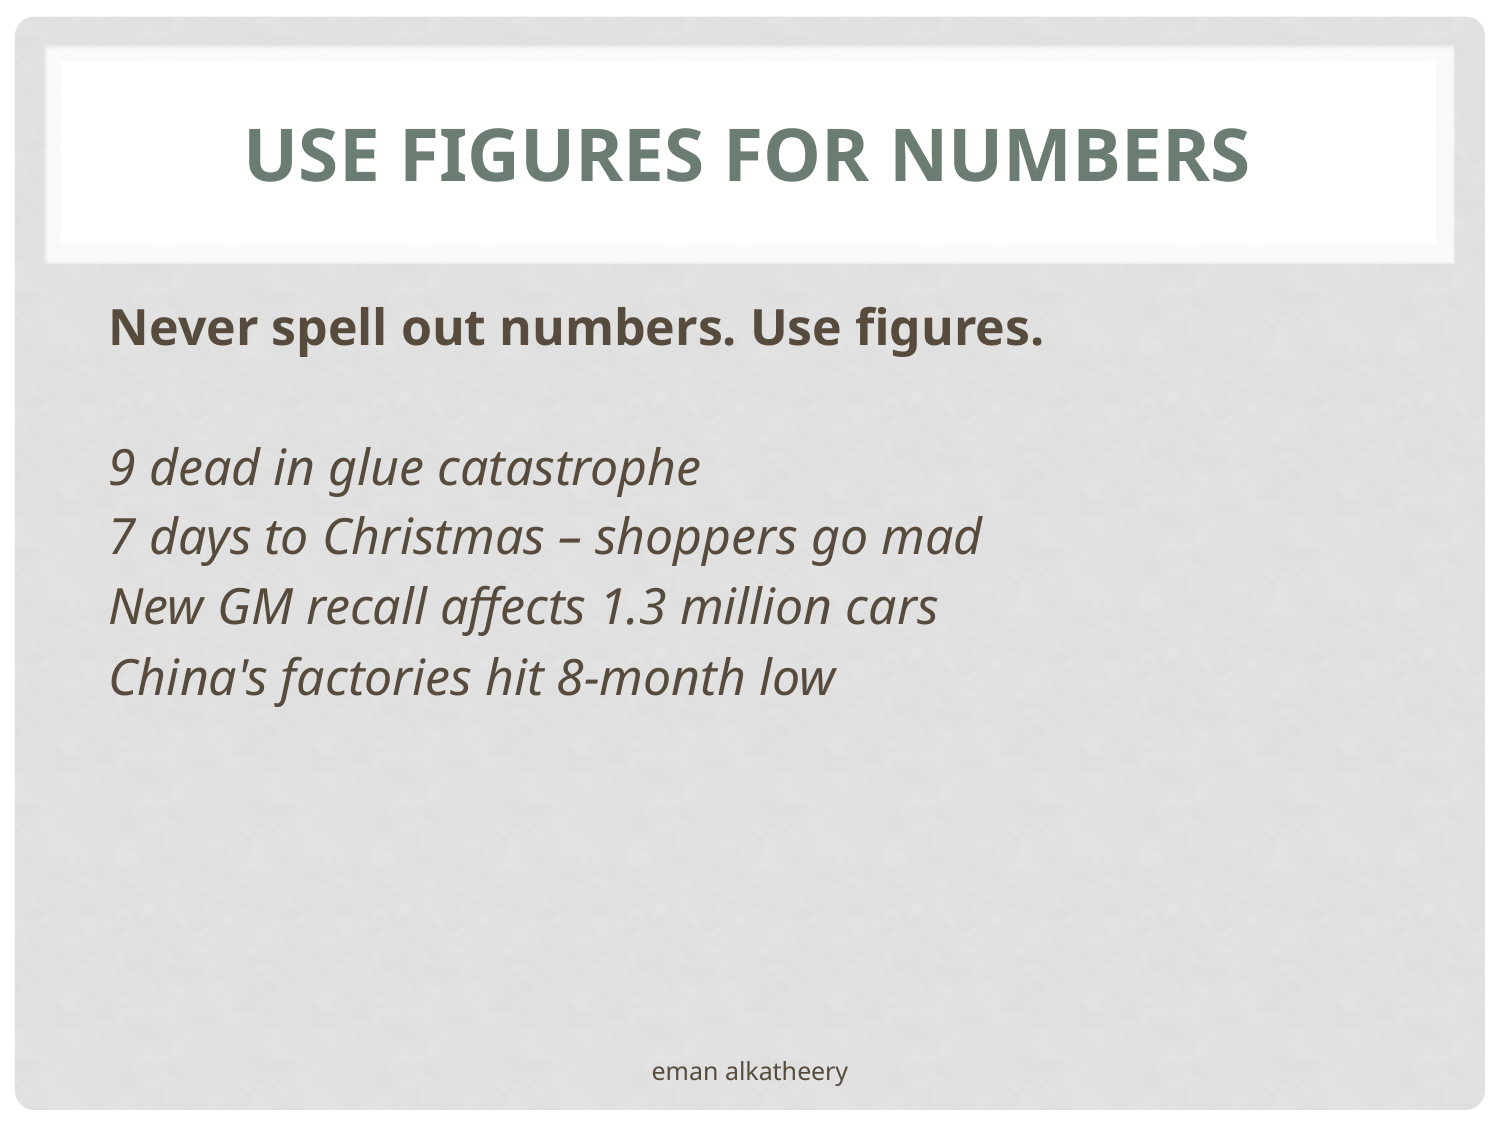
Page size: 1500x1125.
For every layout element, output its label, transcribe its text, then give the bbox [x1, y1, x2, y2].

title Use figures for numbers [69, 66, 1425, 238]
footer eman alkatheery [512, 1042, 988, 1103]
list Never spell out numbers. Use figures. 9 dead in glue catastrophe 7 days to Christmas – shoppers go mad New GM recall affects 1.3 million cars China's factories hit 8-month low [75, 287, 1425, 1005]
